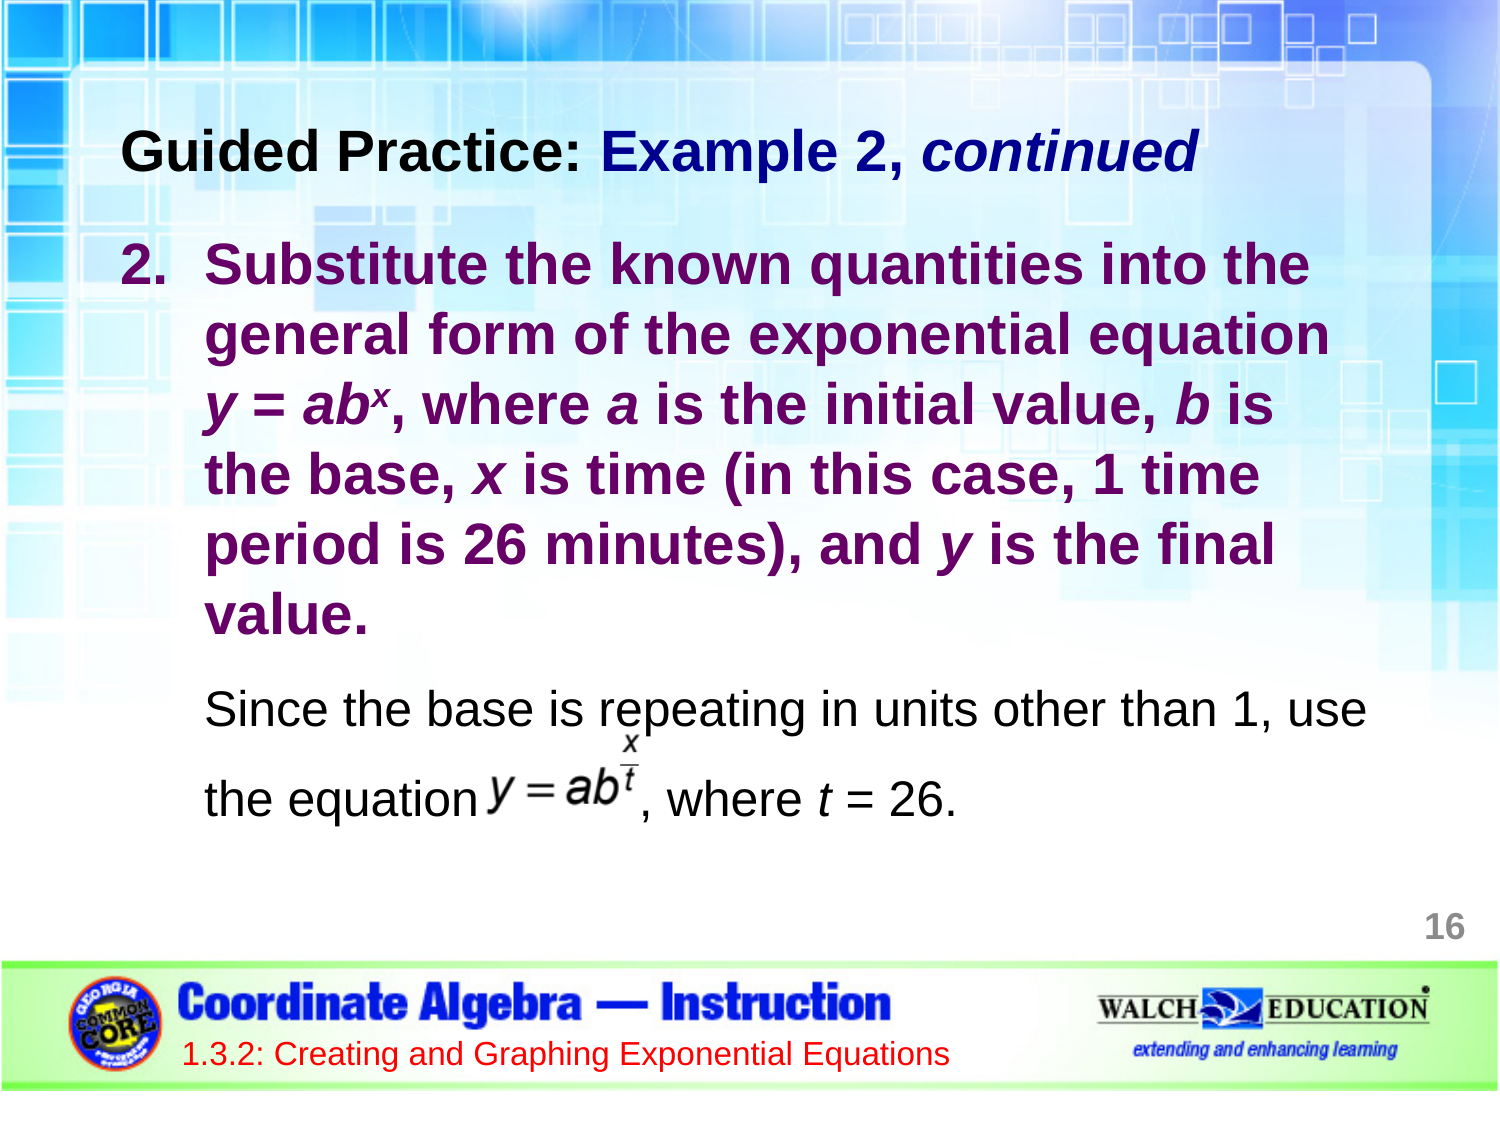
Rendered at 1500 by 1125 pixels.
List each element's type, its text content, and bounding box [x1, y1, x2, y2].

list 1.3.2: Creating and Graphing Exponential Equations [166, 1024, 1074, 1069]
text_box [484, 725, 641, 817]
subtitle Guided Practice: Example 2, continued Substitute the known quantities into the general form of the exponential equation y = abx, where a is the initial value, b is the base, x is time (in this case, 1 time period is 26 minutes), and y is the final value. Since the base is repeating in units other than 1, use the equation , where t = 26. [105, 105, 1394, 925]
slide_number 16 [1361, 901, 1481, 949]
picture [1, 0, 1500, 1091]
